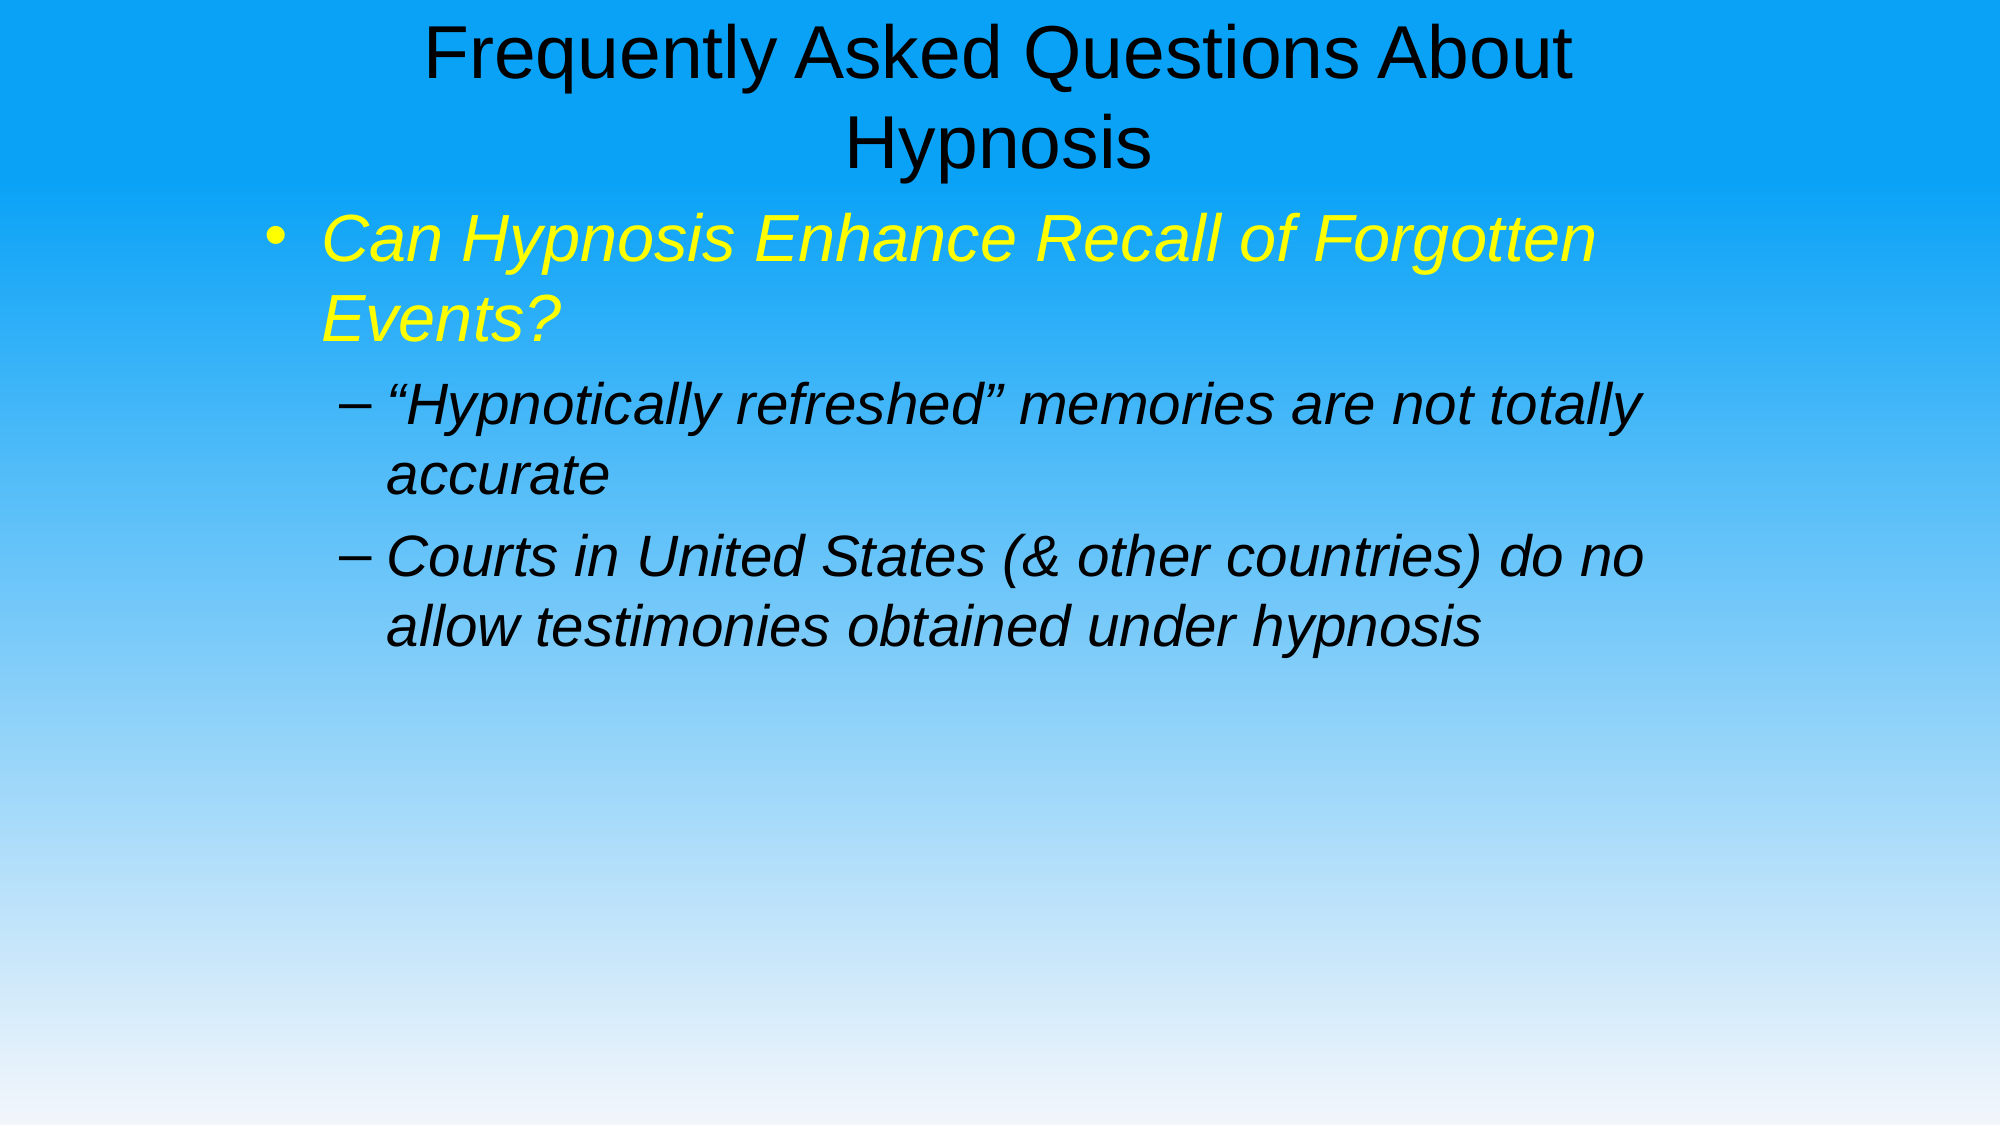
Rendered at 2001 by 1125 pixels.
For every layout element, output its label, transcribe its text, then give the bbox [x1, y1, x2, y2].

title Frequently Asked Questions About Hypnosis [248, 0, 1749, 168]
text_box Can Hypnosis Enhance Recall of Forgotten Events? “Hypnotically refreshed” memories are not totally accurate Courts in United States (& other countries) do no allow testimonies obtained under hypnosis [249, 187, 1750, 930]
